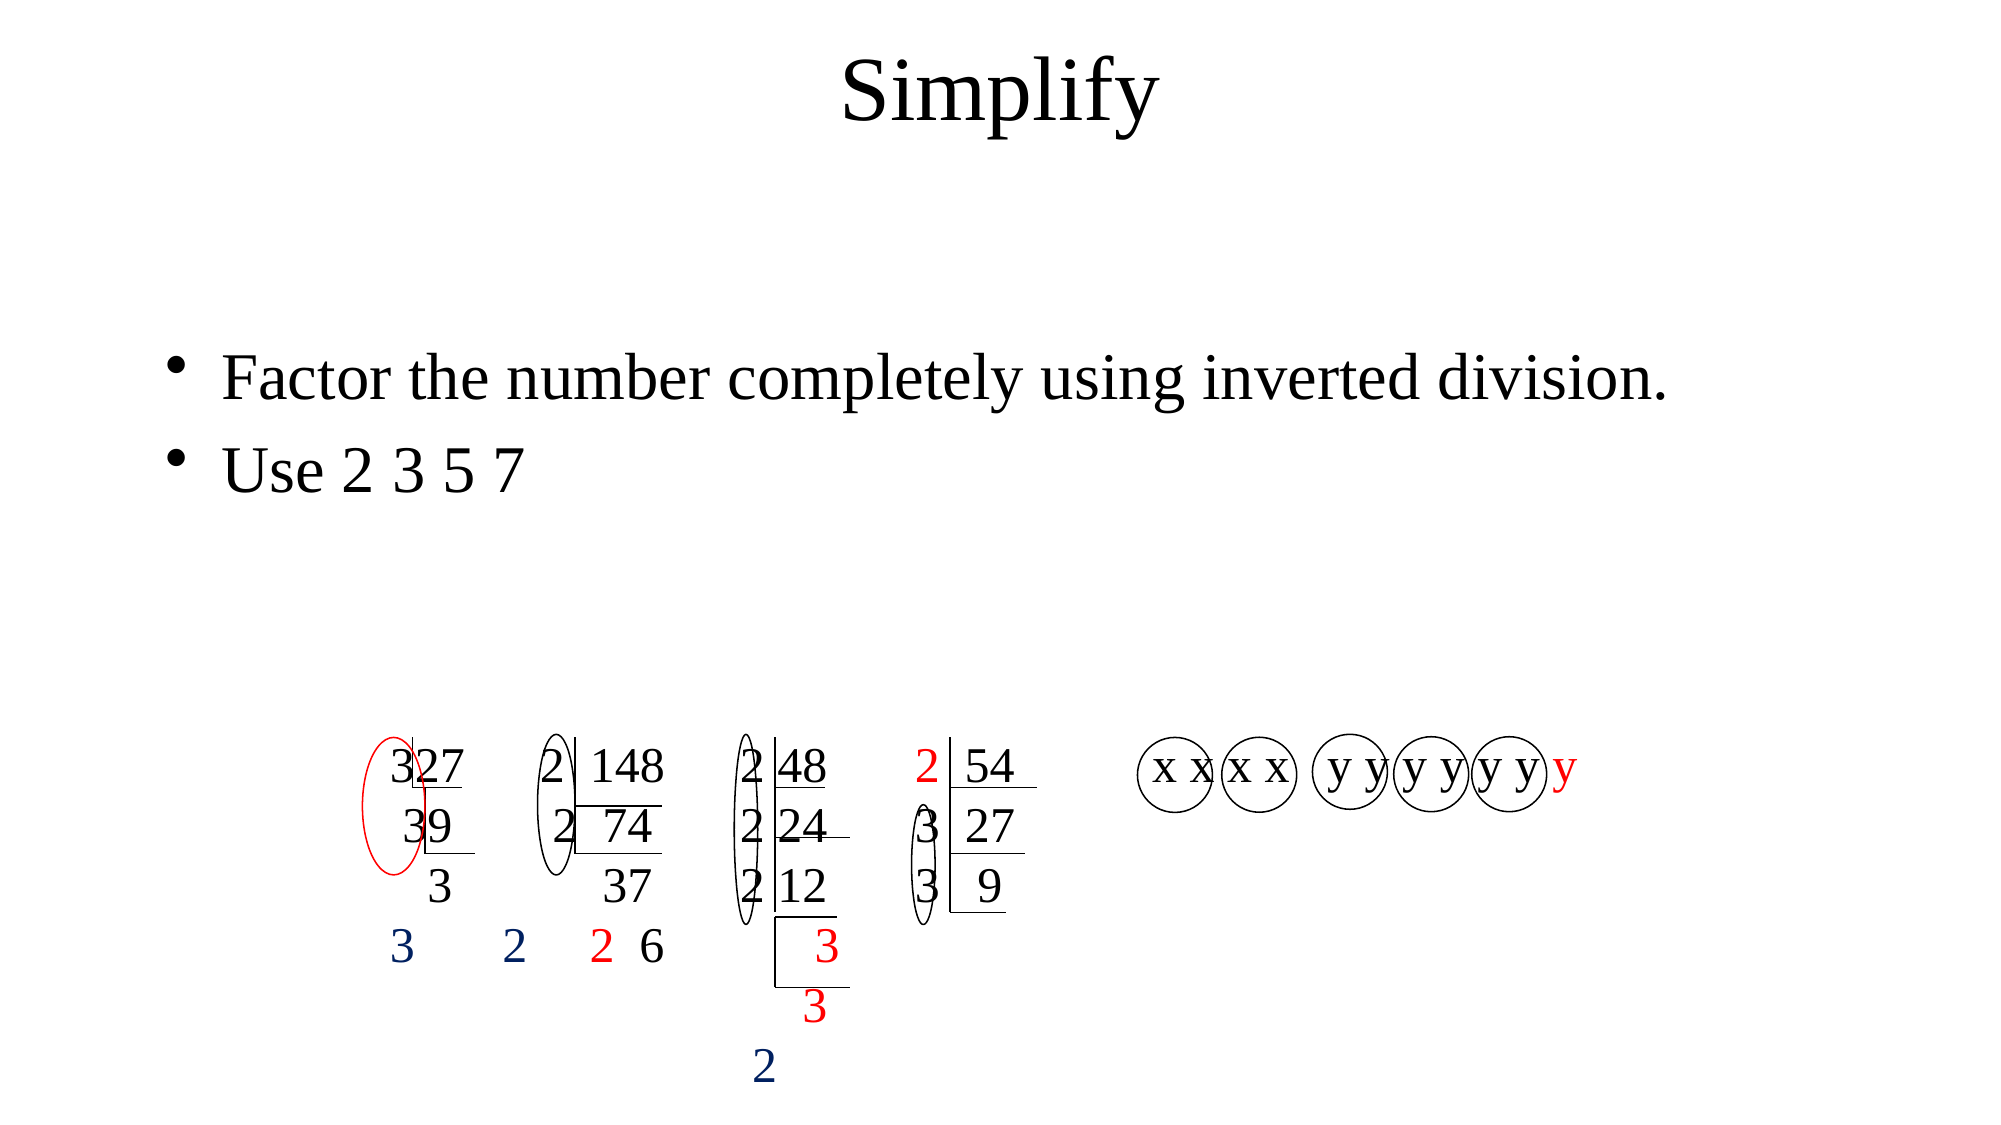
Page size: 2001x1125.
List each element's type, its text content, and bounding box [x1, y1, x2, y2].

text_box [416, 758, 424, 786]
list Factor the number completely using inverted division. Use 2 3 5 7 [150, 324, 1850, 1000]
text_box [734, 734, 758, 925]
text_box [362, 737, 420, 875]
text_box [1221, 737, 1297, 813]
text_box [537, 734, 570, 875]
text_box [1471, 736, 1547, 812]
text_box [1393, 736, 1469, 812]
text_box [911, 804, 936, 925]
text_box [1137, 737, 1213, 813]
text_box [1312, 734, 1388, 810]
